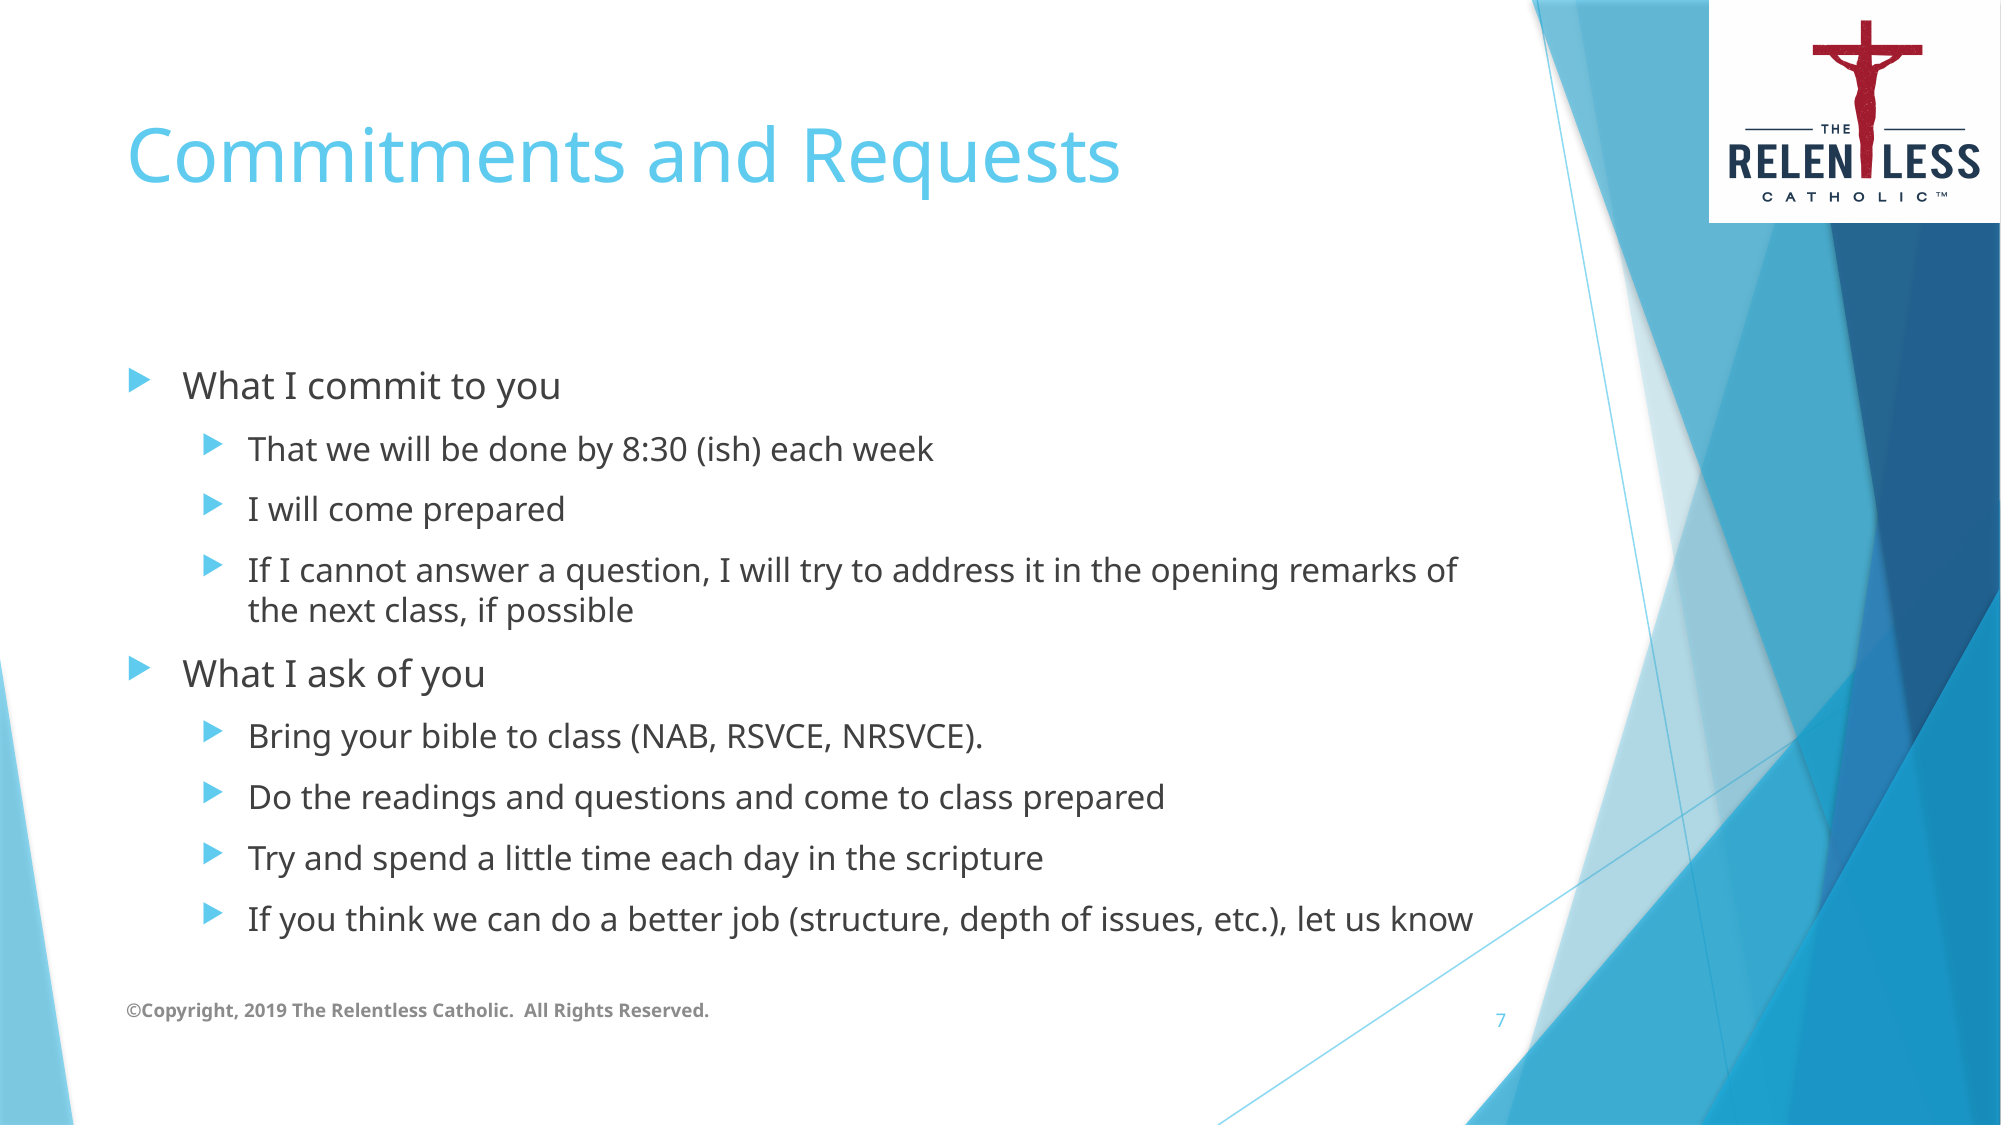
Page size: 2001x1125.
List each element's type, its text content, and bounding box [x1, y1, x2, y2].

footer ©Copyright, 2019 The Relentless Catholic. All Rights Reserved. [111, 991, 1145, 1051]
picture [1709, 0, 2000, 223]
slide_number 7 [1409, 991, 1522, 1051]
list What I commit to you That we will be done by 8:30 (ish) each week I will come prepared If I cannot answer a question, I will try to address it in the opening remarks of the next class, if possible What I ask of you Bring your bible to class (NAB, RSVCE, NRSVCE). Do the readings and questions and come to class prepared Try and spend a little time each day in the scripture If you think we can do a better job (structure, depth of issues, etc.), let us know [111, 354, 1522, 992]
title Commitments and Requests [111, 99, 1522, 317]
